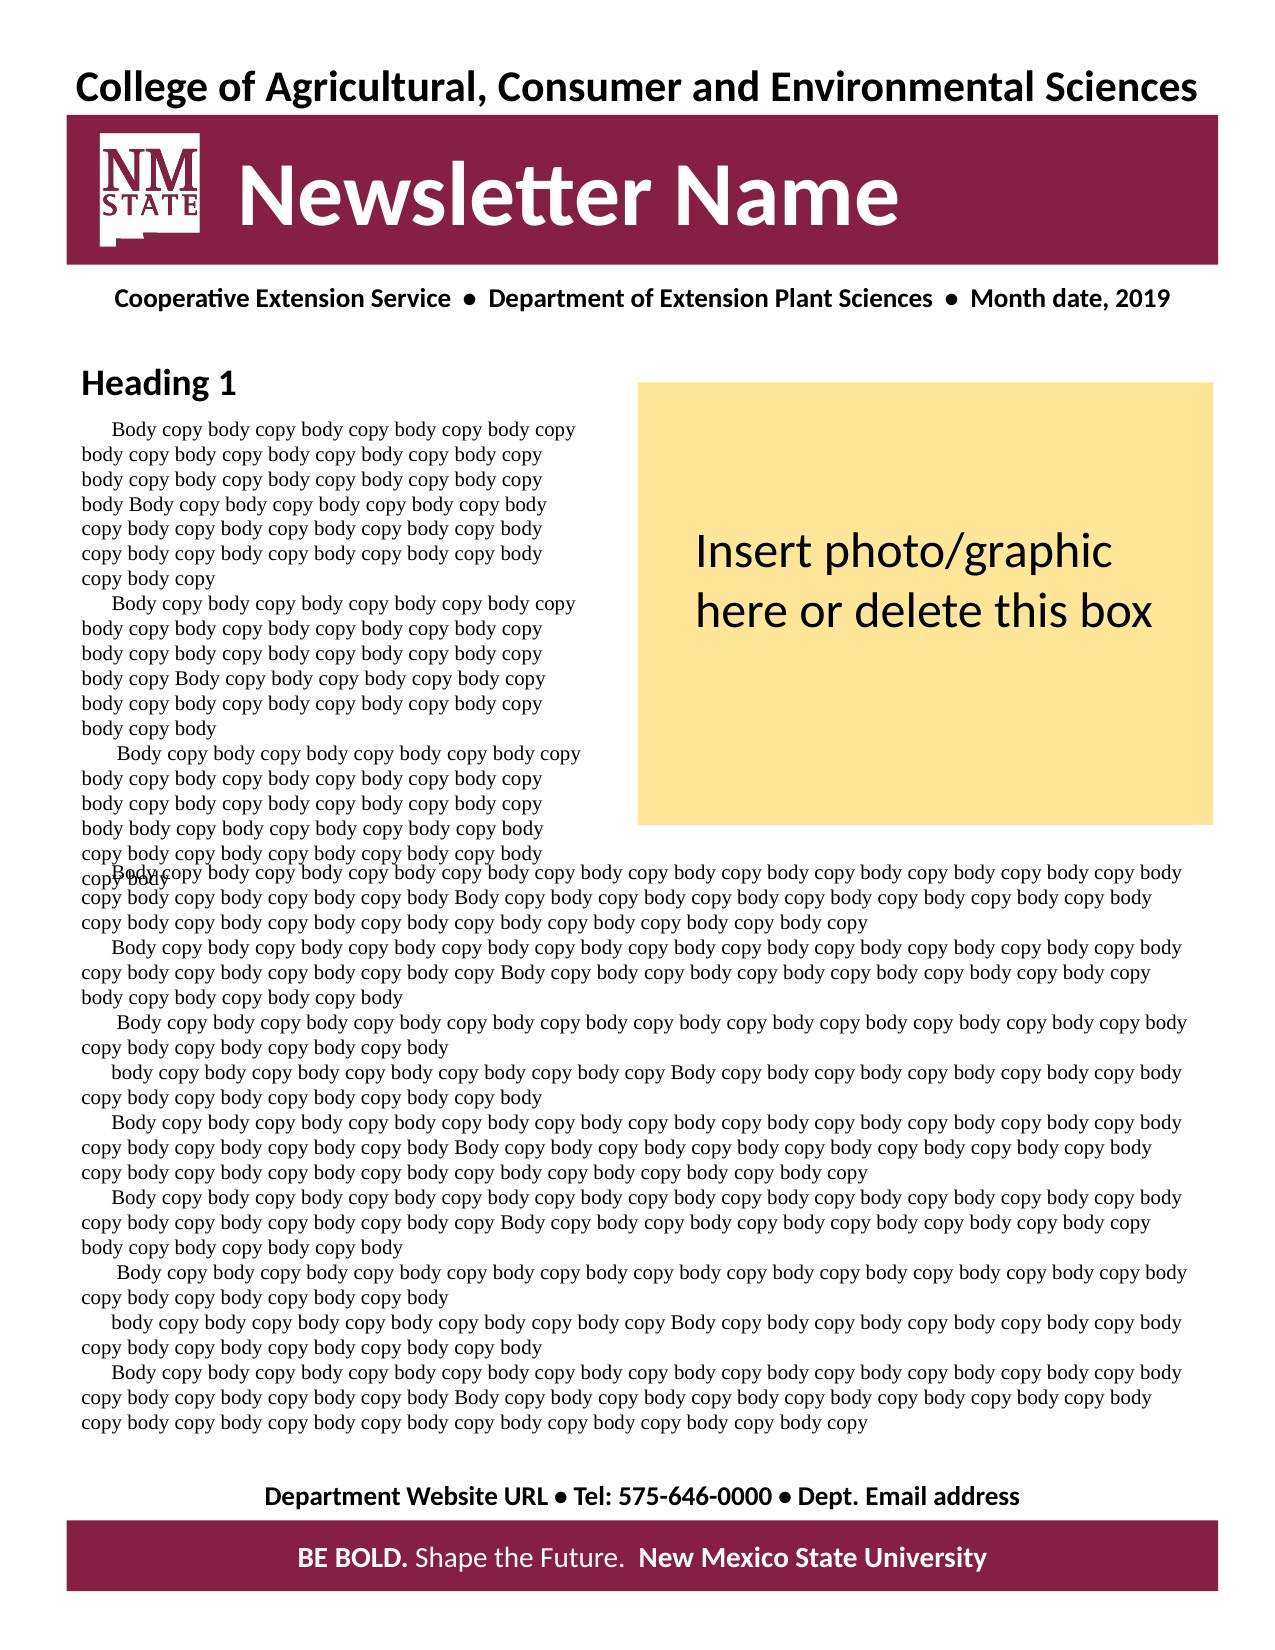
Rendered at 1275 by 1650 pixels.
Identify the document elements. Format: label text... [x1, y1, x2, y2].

text_box Body copy body copy body copy body copy body copy body copy body copy body copy body copy body copy body copy body copy body copy body copy body copy body Body copy body copy body copy body copy body copy body copy body copy body copy body copy body copy body copy body copy body copy body copy body copy body copy Body copy body copy body copy body copy body copy body copy body copy body copy body copy body copy body copy body copy body copy body copy body copy body copy Body copy body copy body copy body copy body copy body copy body copy body copy body copy body copy body Body copy body copy body copy body copy body copy body copy body copy body copy body copy body copy body copy body copy body copy body copy body copy body body copy body copy body copy body copy body copy body copy Body copy body copy body copy body copy body copy body copy body copy body copy body copy body copy body Body copy body copy body copy body copy body copy body copy body copy body copy body copy body copy body copy body copy body copy body copy body copy body Body copy body copy body copy body copy body copy body copy body copy body copy body copy body copy body copy body copy body copy body copy body copy body copy Body copy body copy body copy body copy body copy body copy body copy body copy body copy body copy body copy body copy body copy body copy body copy body copy Body copy body copy body copy body copy body copy body copy body copy body copy body copy body copy body Body copy body copy body copy body copy body copy body copy body copy body copy body copy body copy body copy body copy body copy body copy body copy body body copy body copy body copy body copy body copy body copy Body copy body copy body copy body copy body copy body copy body copy body copy body copy body copy body Body copy body copy body copy body copy body copy body copy body copy body copy body copy body copy body copy body copy body copy body copy body copy body Body copy body copy body copy body copy body copy body copy body copy body copy body copy body copy body copy body copy body copy body copy body copy body copy [66, 851, 1213, 1466]
text_box Cooperative Extension Service • Department of Extension Plant Sciences • Month date, 2019 [66, 273, 1219, 340]
picture [85, 118, 214, 261]
text_box Newsletter Name [222, 125, 1219, 264]
text_box Department Website URL • Tel: 575-646-0000 • Dept. Email address [66, 1471, 1219, 1525]
text_box BE BOLD. Shape the Future. New Mexico State University [66, 1531, 1219, 1606]
text_box [66, 114, 1219, 265]
text_box [66, 1525, 1219, 1531]
text_box College of Agricultural, Consumer and Environmental Sciences [37, 50, 1238, 126]
text_box Heading 1 [66, 350, 603, 411]
text_box Body copy body copy body copy body copy body copy body copy body copy body copy body copy body copy body copy body copy body copy body copy body copy body Body copy body copy body copy body copy body copy body copy body copy body copy body copy body copy body copy body copy body copy body copy body copy body copy Body copy body copy body copy body copy body copy body copy body copy body copy body copy body copy body copy body copy body copy body copy body copy body copy Body copy body copy body copy body copy body copy body copy body copy body copy body copy body copy body Body copy body copy body copy body copy body copy body copy body copy body copy body copy body copy body copy body copy body copy body copy body copy body body copy body copy body copy body copy body copy body copy body copy body copy body copy body copy body [66, 411, 603, 825]
text_box [636, 381, 1214, 826]
text_box Insert photo/graphic here or delete this box [680, 510, 1171, 646]
